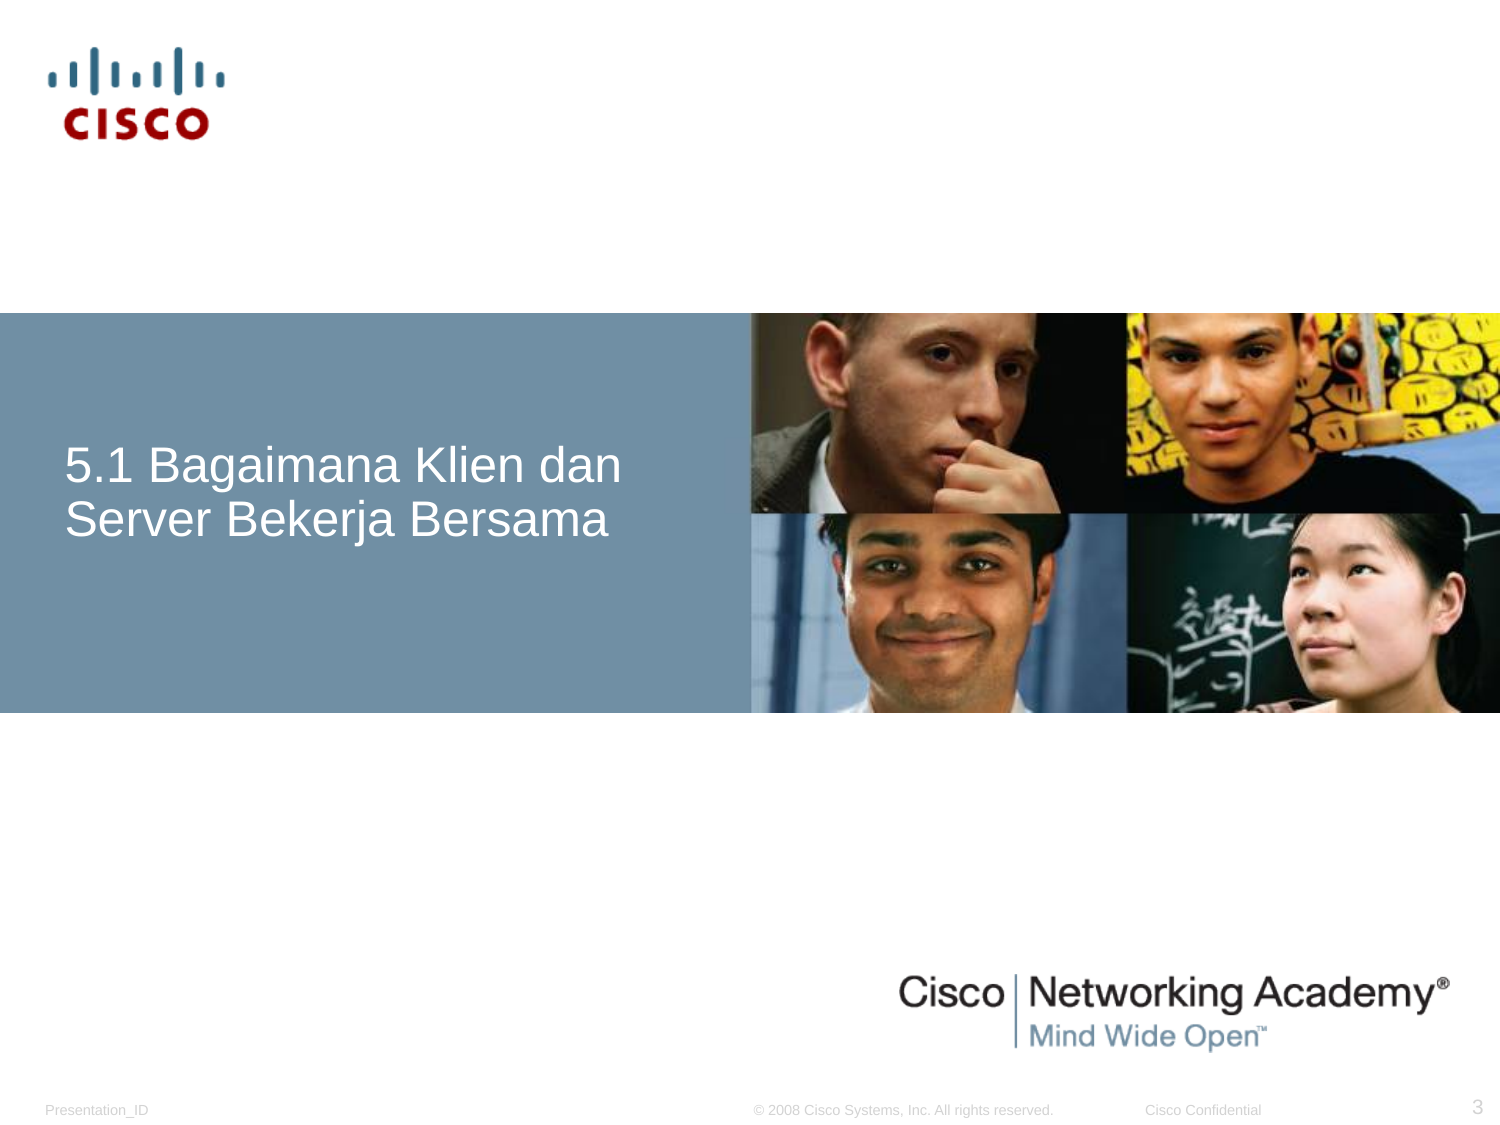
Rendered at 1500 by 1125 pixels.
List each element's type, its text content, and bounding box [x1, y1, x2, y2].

picture [899, 974, 1450, 1053]
title 5.1 Bagaimana Klien dan Server Bekerja Bersama [51, 371, 684, 615]
picture [0, 313, 1500, 713]
picture [40, 19, 233, 168]
